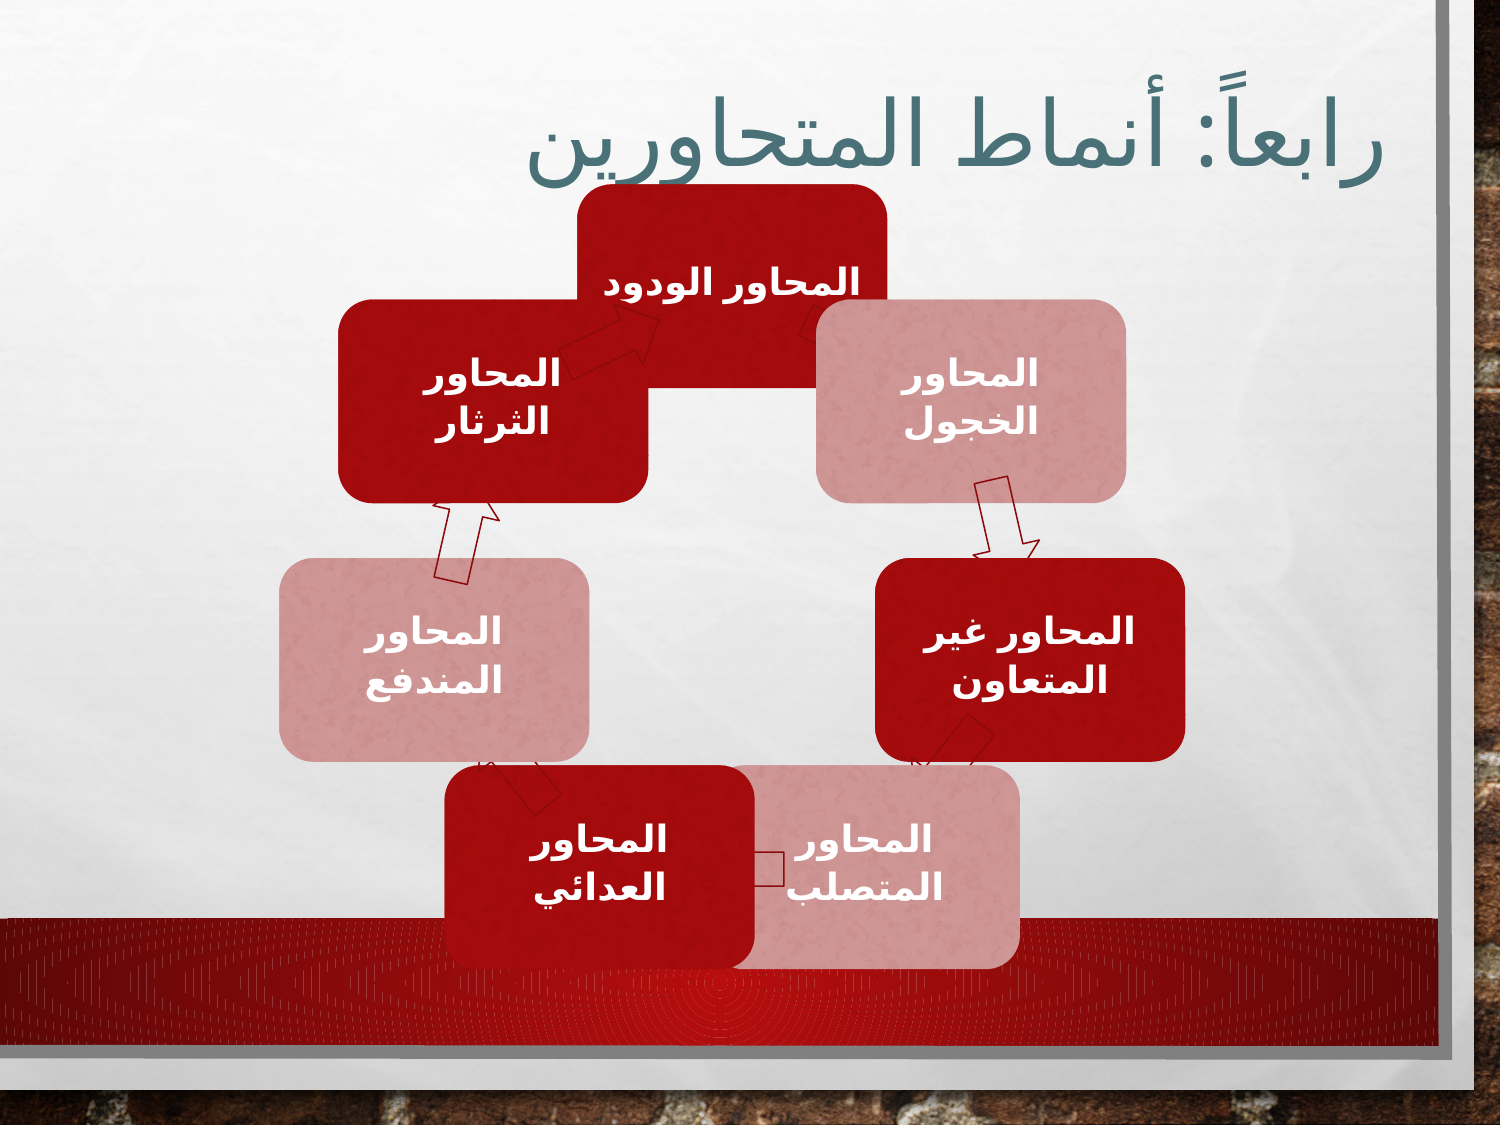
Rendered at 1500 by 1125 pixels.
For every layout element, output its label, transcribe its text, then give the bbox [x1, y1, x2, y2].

picture [0, 0, 1500, 1125]
title رابعاً: أنماط المتحاورين [76, 42, 1427, 231]
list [111, 184, 1353, 1000]
